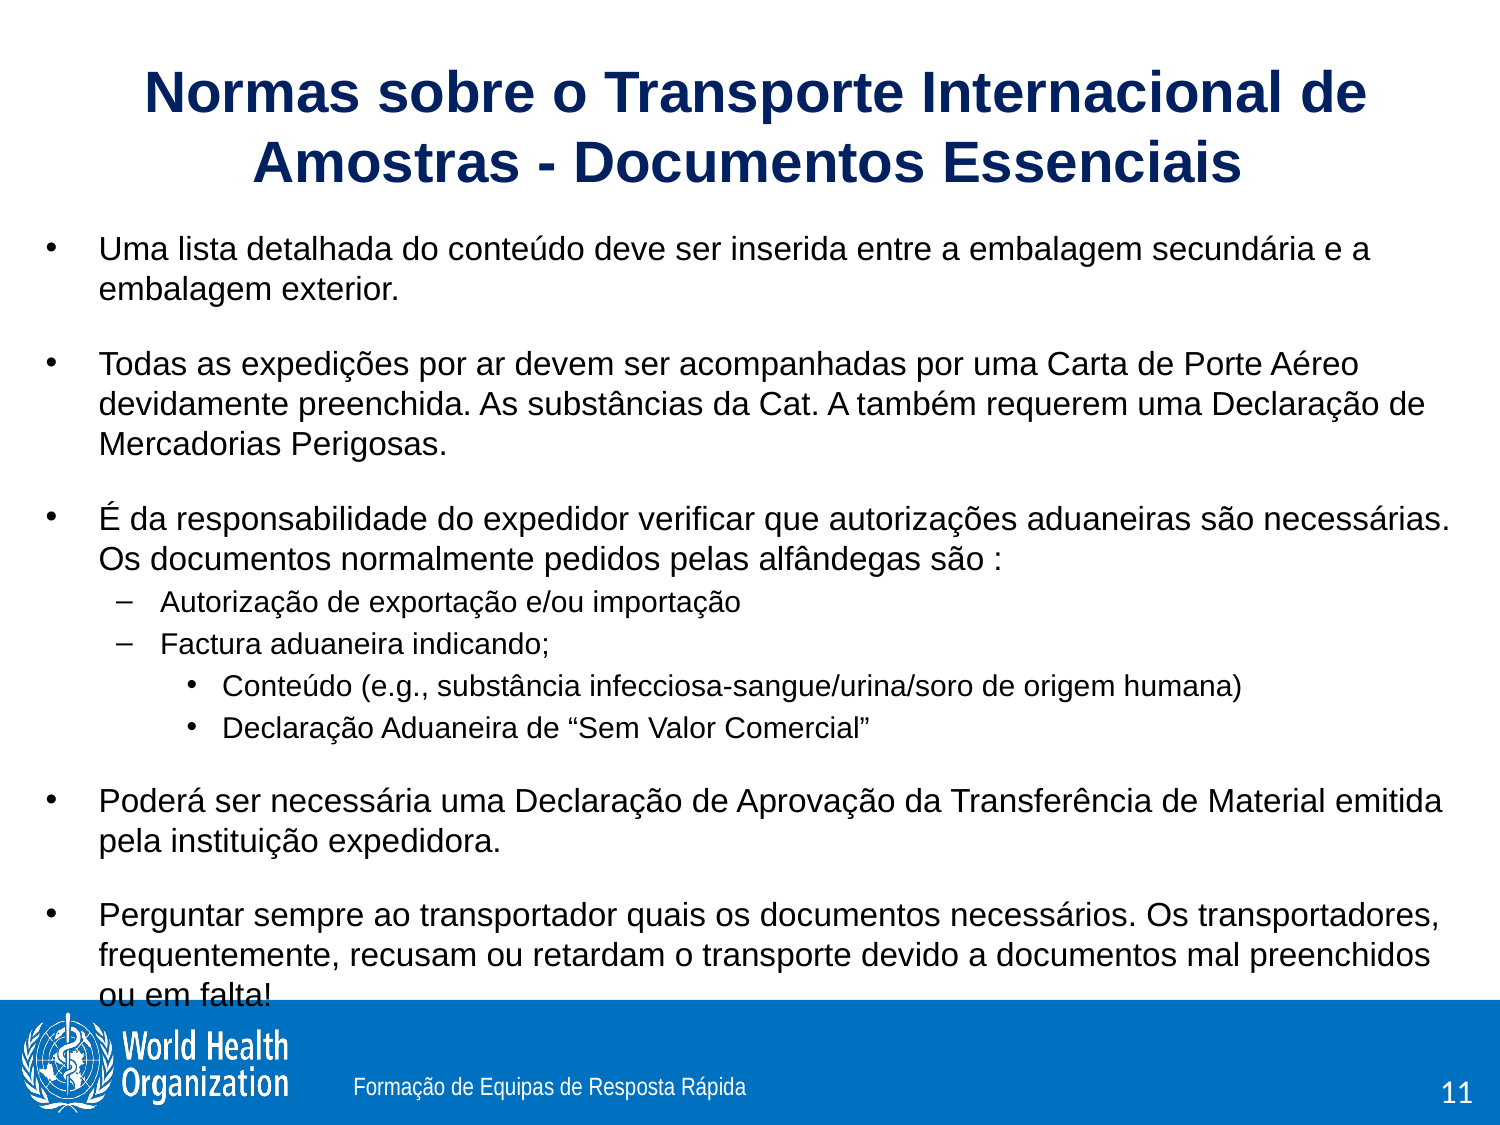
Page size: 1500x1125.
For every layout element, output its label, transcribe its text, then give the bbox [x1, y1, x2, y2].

title Normas sobre o Transporte Internacional de Amostras - Documentos Essenciais [76, 54, 1437, 194]
text_box Uma lista detalhada do conteúdo deve ser inserida entre a embalagem secundária e a embalagem exterior. Todas as expedições por ar devem ser acompanhadas por uma Carta de Porte Aéreo devidamente preenchida. As substâncias da Cat. A também requerem uma Declaração de Mercadorias Perigosas. É da responsabilidade do expedidor verificar que autorizações aduaneiras são necessárias. Os documentos normalmente pedidos pelas alfândegas são : Autorização de exportação e/ou importação Factura aduaneira indicando; Conteúdo (e.g., substância infecciosa-sangue/urina/soro de origem humana) Declaração Aduaneira de “Sem Valor Comercial” Poderá ser necessária uma Declaração de Aprovação da Transferência de Material emitida pela instituição expedidora. Perguntar sempre ao transportador quais os documentos necessários. Os transportadores, frequentemente, recusam ou retardam o transporte devido a documentos mal preenchidos ou em falta! [30, 219, 1480, 1030]
picture [21, 1012, 288, 1113]
